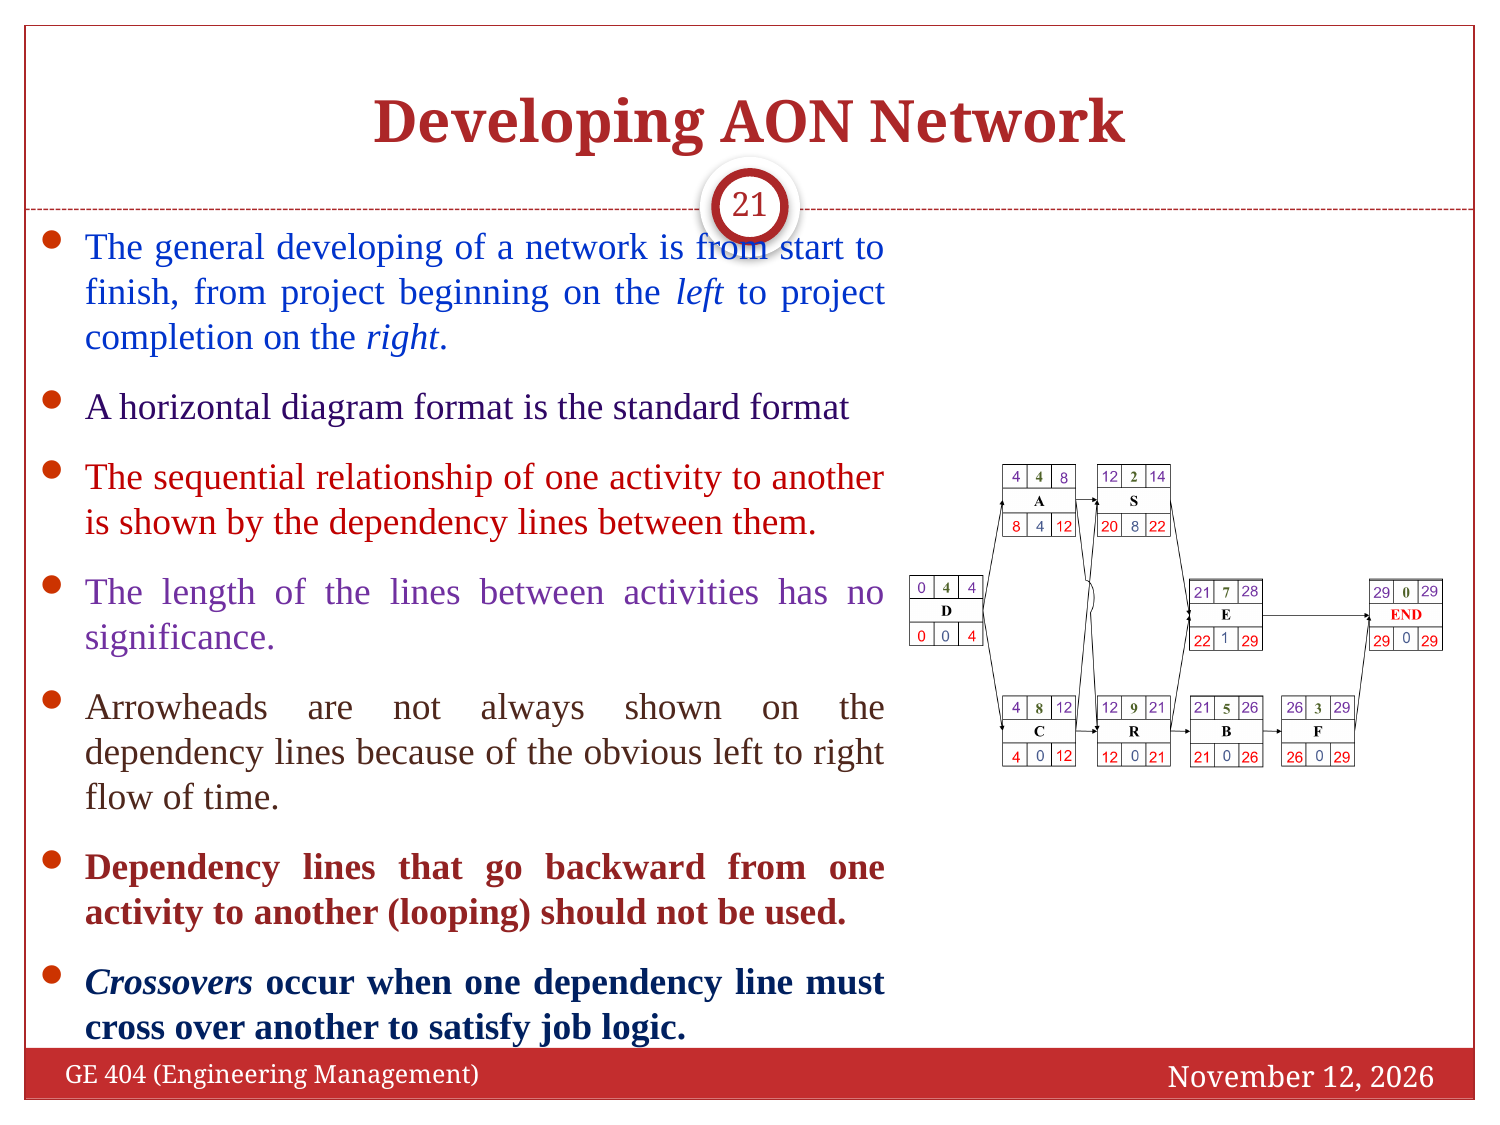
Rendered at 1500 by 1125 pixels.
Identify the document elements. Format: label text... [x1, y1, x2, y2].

title Developing AON Network [49, 37, 1450, 162]
slide_number 21 [712, 169, 788, 214]
picture [908, 462, 1447, 776]
list The general developing of a network is from start to finish, from project beginning on the left to project completion on the right. A horizontal diagram format is the standard format The sequential relationship of one activity to another is shown by the dependency lines between them. The length of the lines between activities has no significance. Arrowheads are not always shown on the dependency lines because of the obvious left to right flow of time. Dependency lines that go backward from one activity to another (looping) should not be used. Crossovers occur when one dependency line must cross over another to satisfy job logic. [24, 214, 901, 1052]
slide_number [950, 1050, 1450, 1111]
footer GE 404 (Engineering Management) [50, 1052, 638, 1112]
